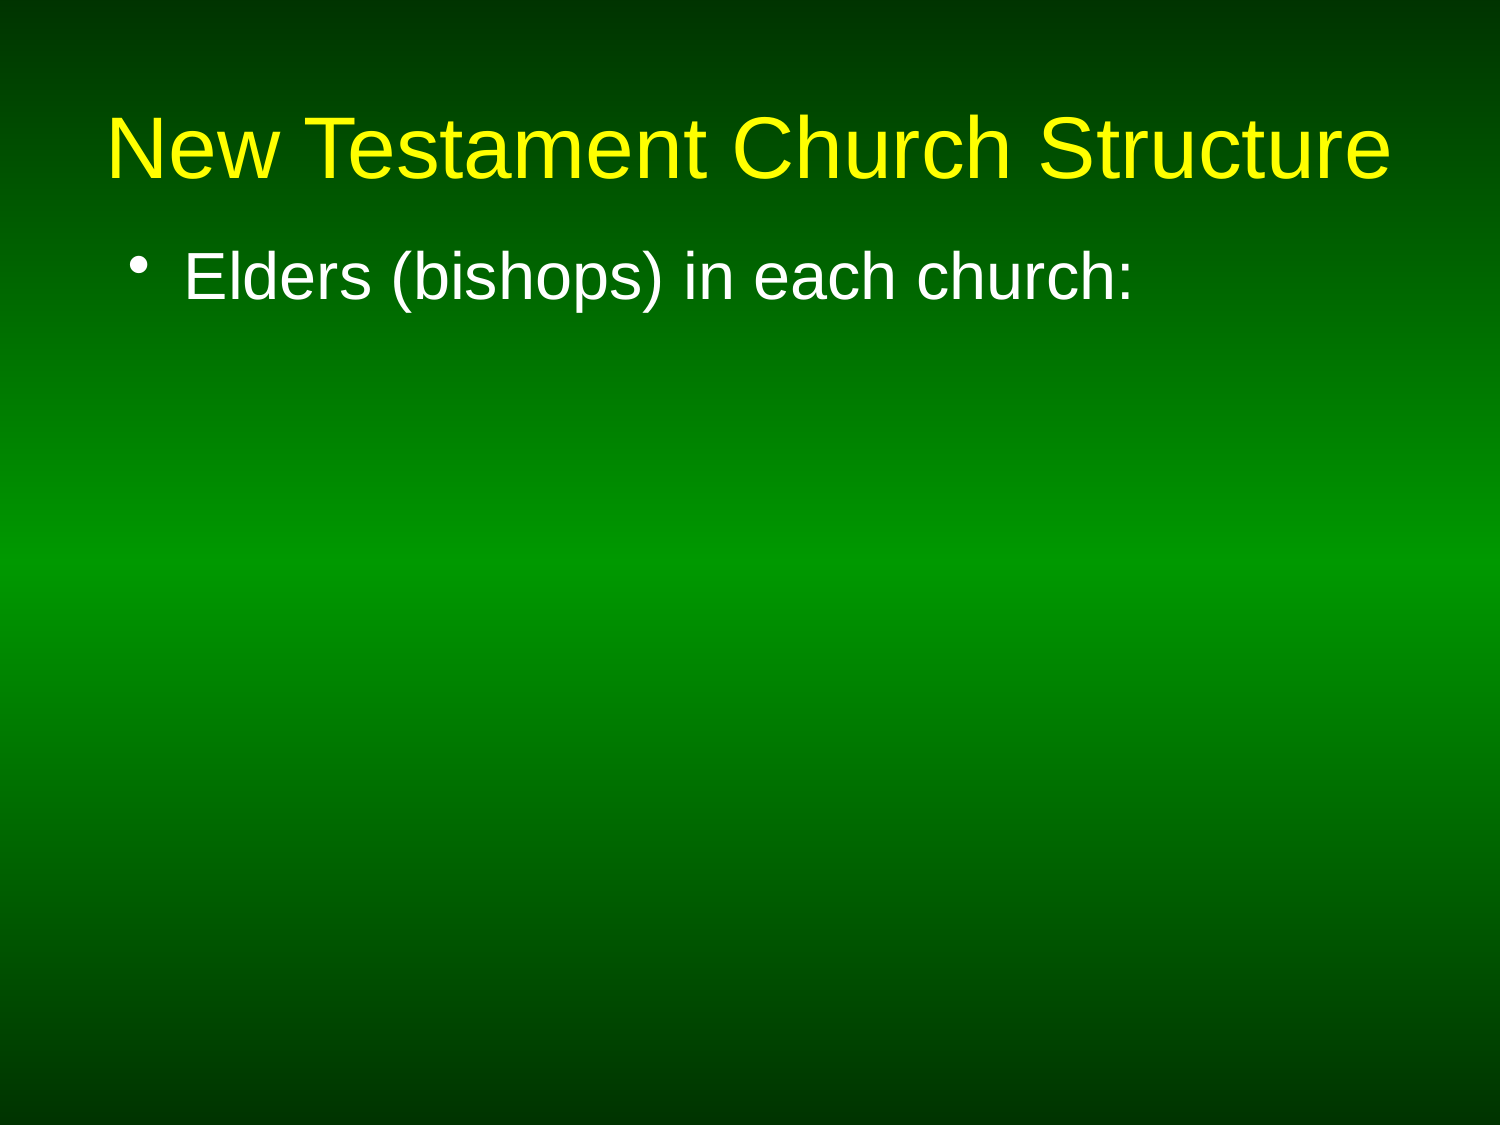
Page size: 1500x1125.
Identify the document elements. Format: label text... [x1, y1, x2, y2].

list Elders (bishops) in each church: [112, 224, 1463, 325]
title New Testament Church Structure [37, 50, 1463, 238]
